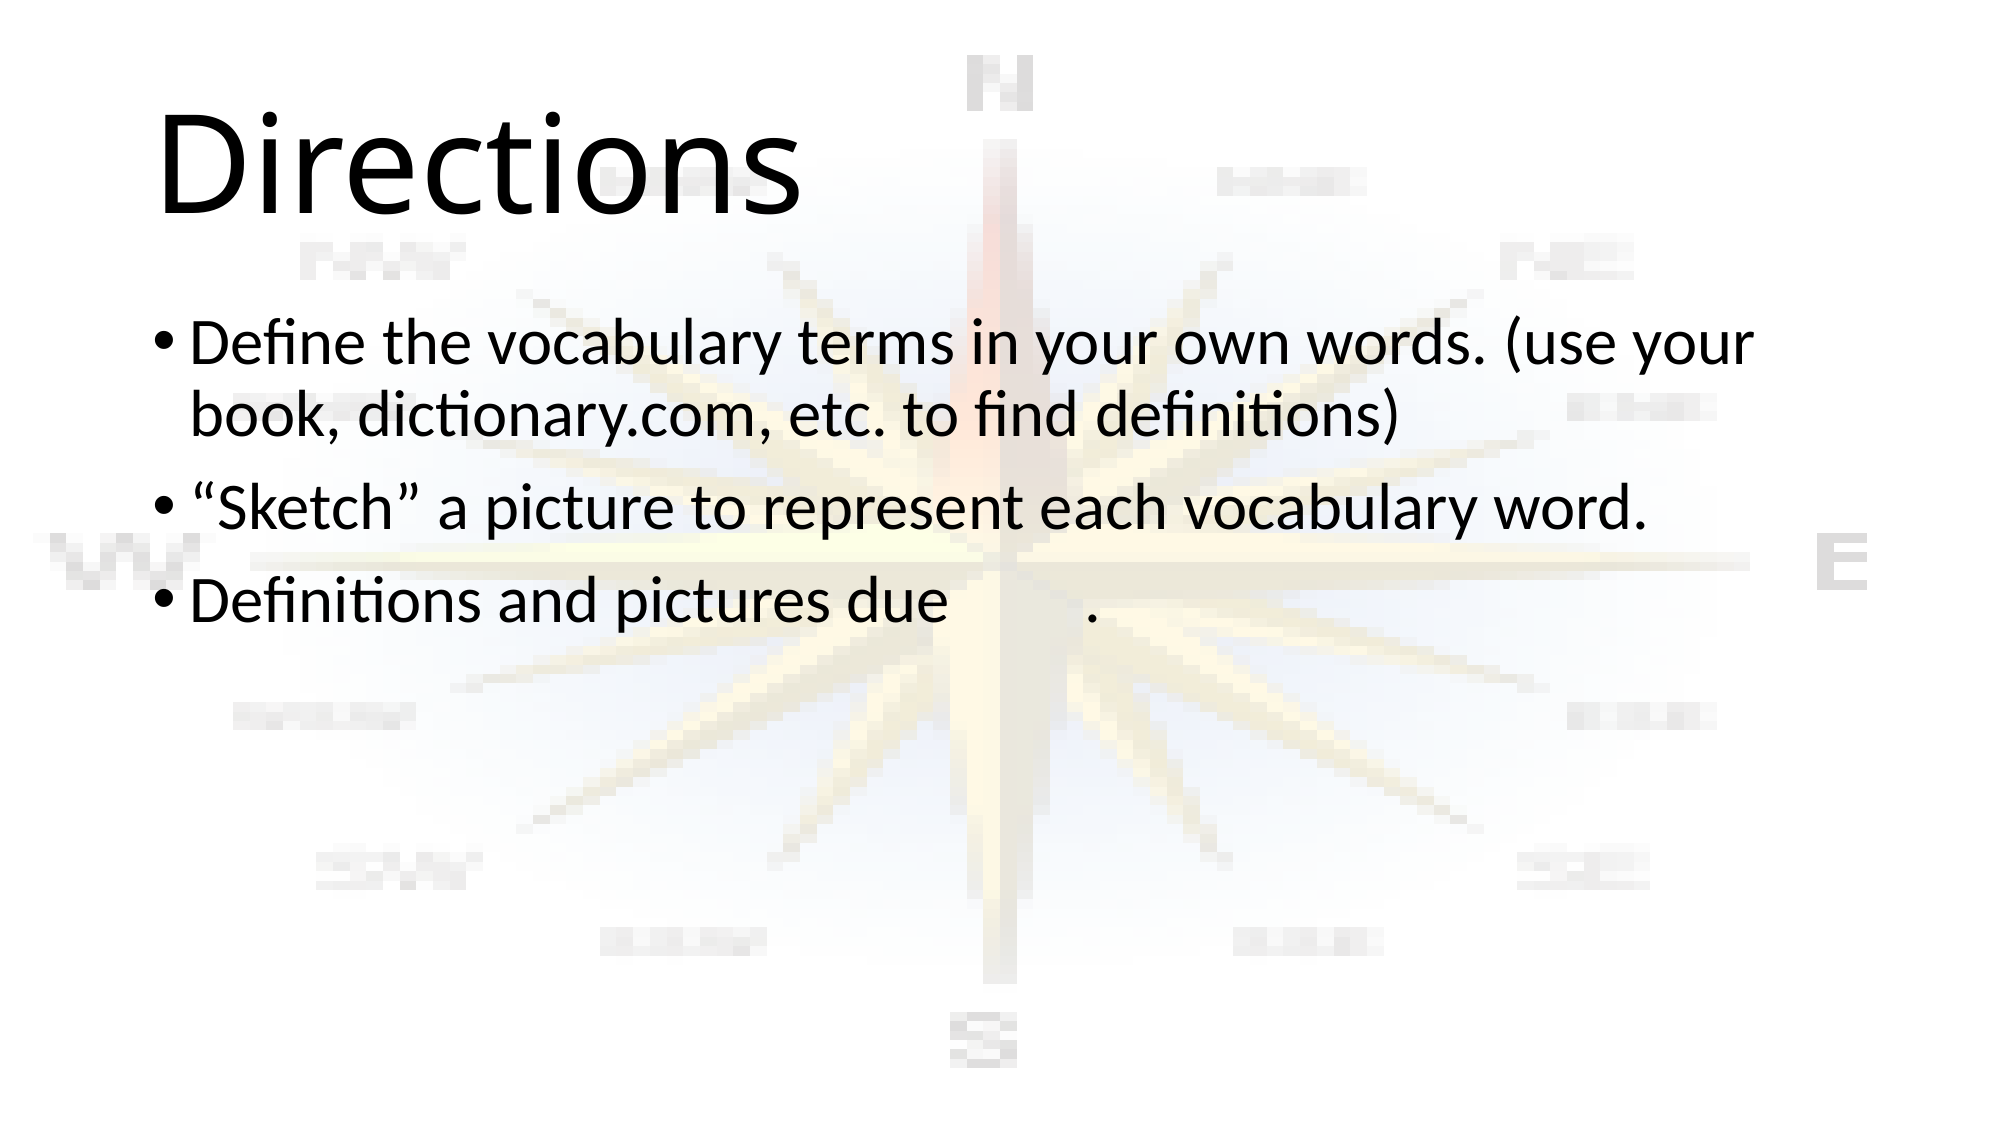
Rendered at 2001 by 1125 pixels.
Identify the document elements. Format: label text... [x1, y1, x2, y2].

list Define the vocabulary terms in your own words. (use your book, dictionary.com, etc. to find definitions) “Sketch” a picture to represent each vocabulary word. Definitions and pictures due . [137, 299, 1863, 1014]
title Directions [137, 59, 1863, 278]
